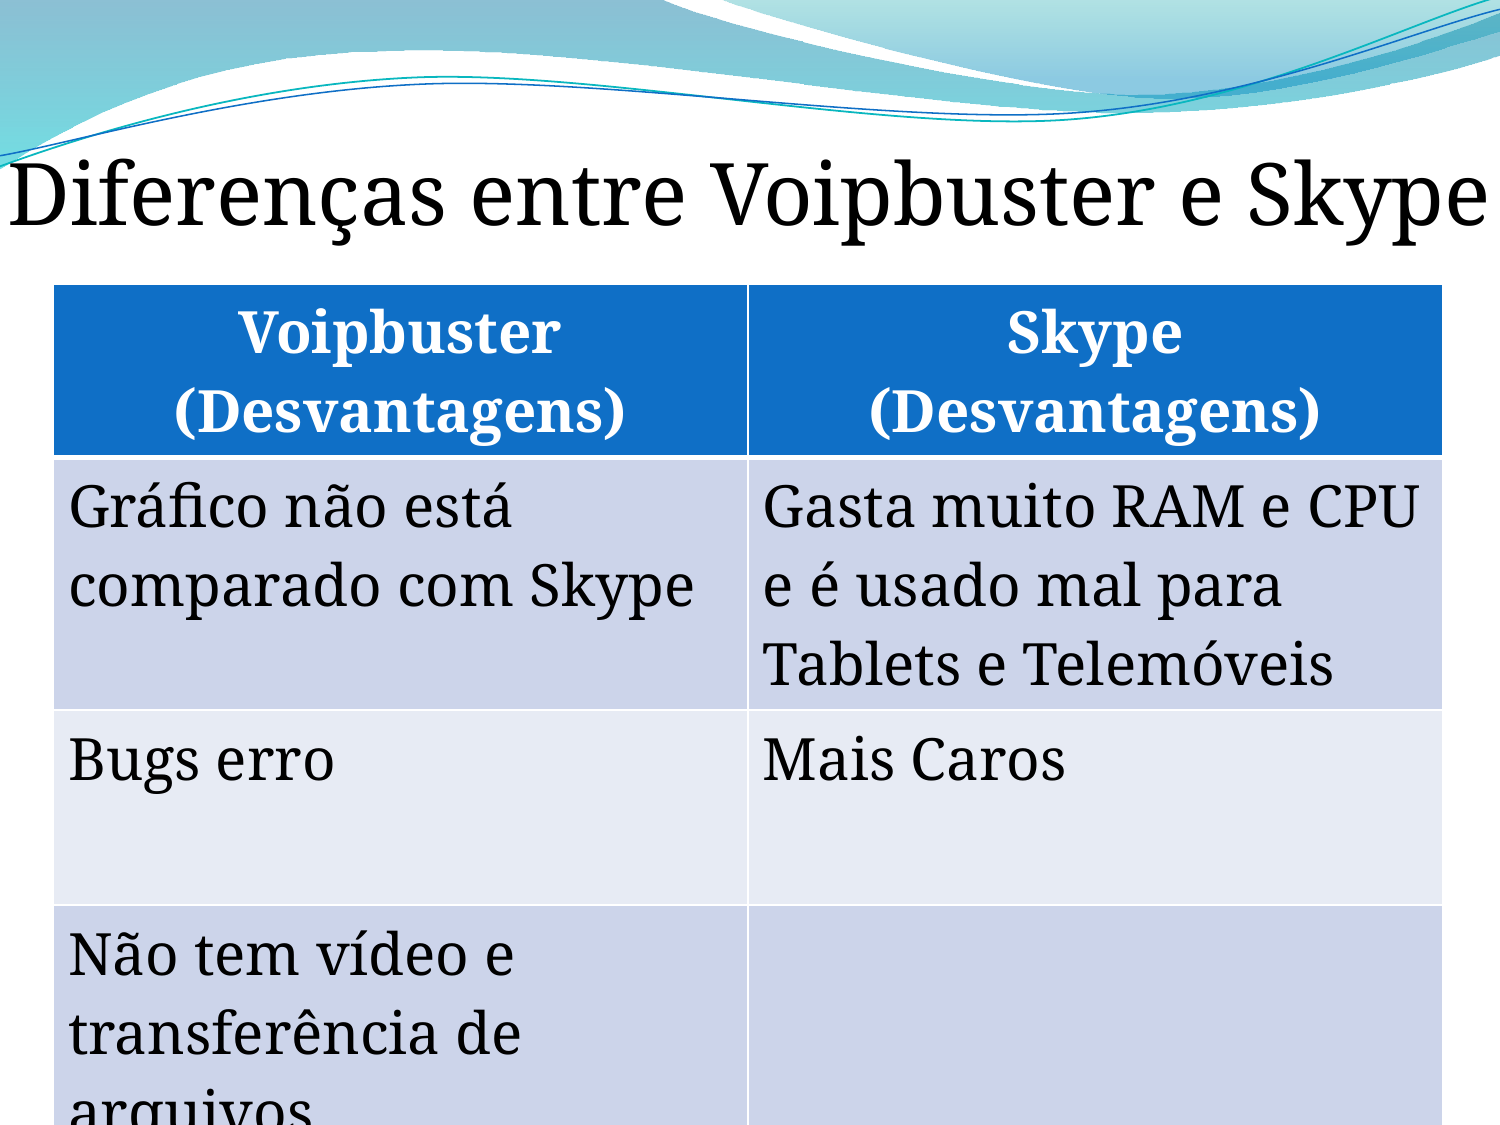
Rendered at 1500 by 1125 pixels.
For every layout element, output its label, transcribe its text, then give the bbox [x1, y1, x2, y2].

table_cell Bugs erro [54, 711, 747, 904]
table_header Voipbuster (Desvantagens) [54, 285, 747, 455]
table_cell Não tem vídeo e transferência de arquivos [54, 906, 747, 1125]
table_cell Gráfico não está comparado com Skype [54, 460, 747, 709]
table_cell [749, 906, 1442, 1125]
table_cell Gasta muito RAM e CPU e é usado mal para Tablets e Telemóveis [749, 460, 1442, 709]
table_header Skype (Desvantagens) [749, 285, 1442, 455]
table_cell Mais Caros [749, 711, 1442, 904]
text_box Diferenças entre Voipbuster e Skype [0, 90, 1500, 284]
